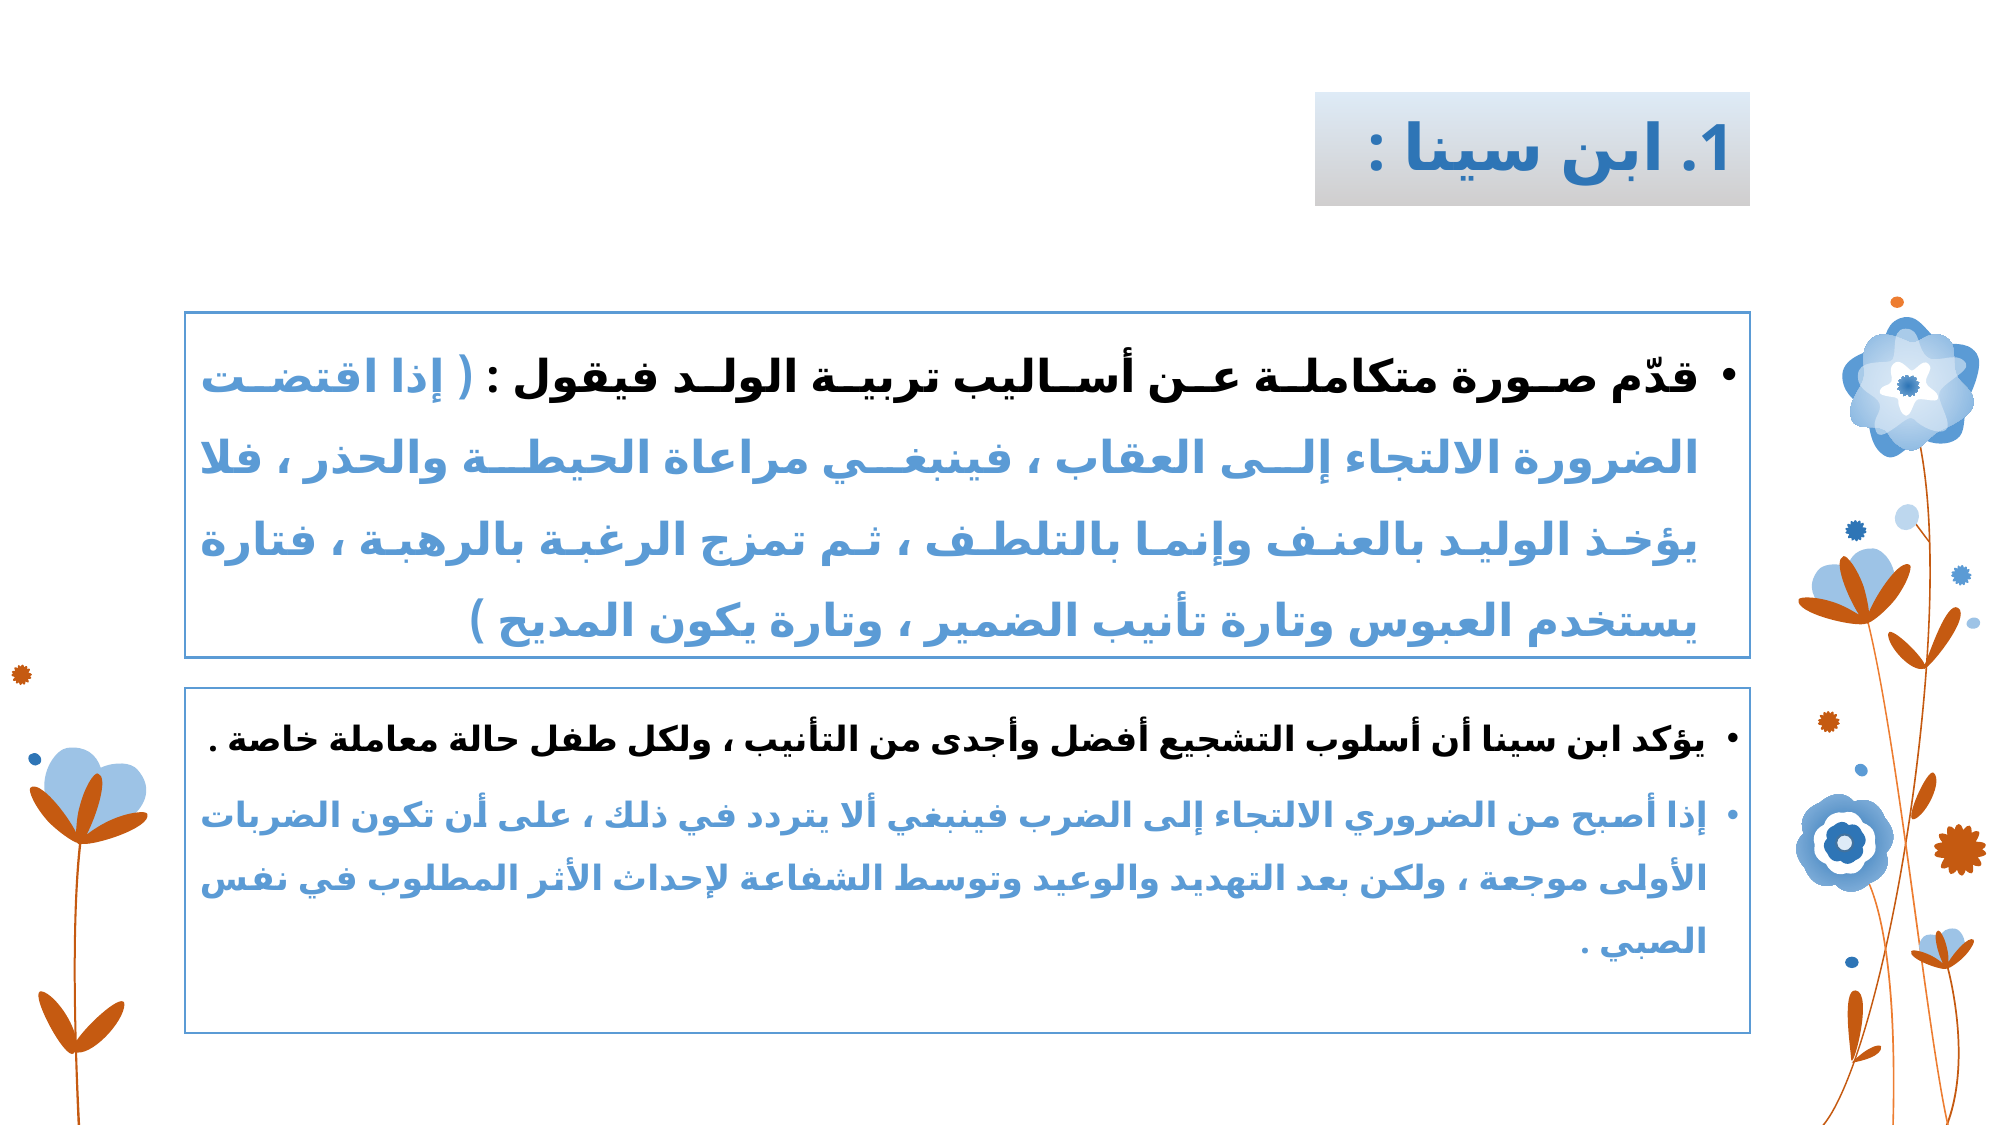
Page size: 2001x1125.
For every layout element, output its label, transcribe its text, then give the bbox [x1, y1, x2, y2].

list قدّم صورة متكاملة عن أساليب تربية الولد فيقول : ( إذا اقتضت الضرورة الالتجاء إلى العقاب ، فينبغي مراعاة الحيطة والحذر ، فلا يؤخذ الوليد بالعنف وإنما بالتلطف ، ثم تمزج الرغبة بالرهبة ، فتارة يستخدم العبوس وتارة تأنيب الضمير ، وتارة يكون المديح ) [184, 311, 1751, 659]
list يؤكد ابن سينا أن أسلوب التشجيع أفضل وأجدى من التأنيب ، ولكل طفل حالة معاملة خاصة . إذا أصبح من الضروري الالتجاء إلى الضرب فينبغي ألا يتردد في ذلك ، على أن تكون الضربات الأولى موجعة ، ولكن بعد التهديد والوعيد وتوسط الشفاعة لإحداث الأثر المطلوب في نفس الصبي . [184, 687, 1751, 1034]
title 1. ابن سينا : [1315, 92, 1750, 206]
